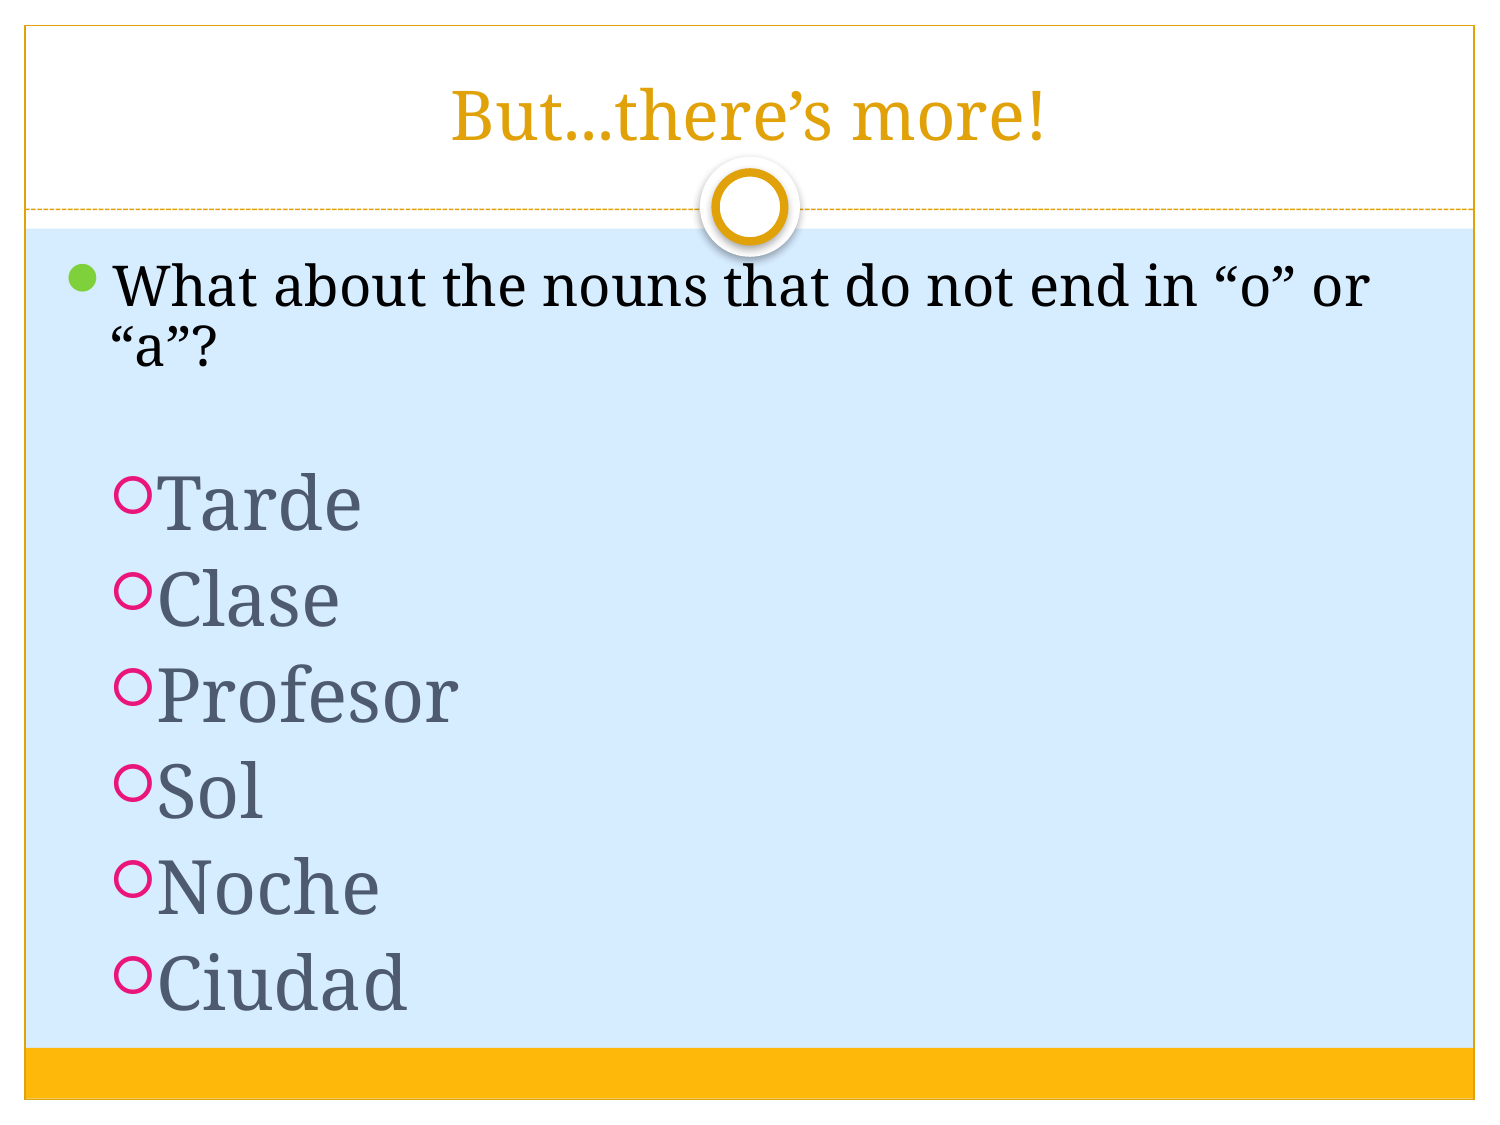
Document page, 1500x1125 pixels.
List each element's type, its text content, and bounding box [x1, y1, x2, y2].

list What about the nouns that do not end in “o” or “a”? Tarde Clase Profesor Sol Noche Ciudad [49, 249, 1450, 1005]
title But...there’s more! [49, 37, 1450, 163]
